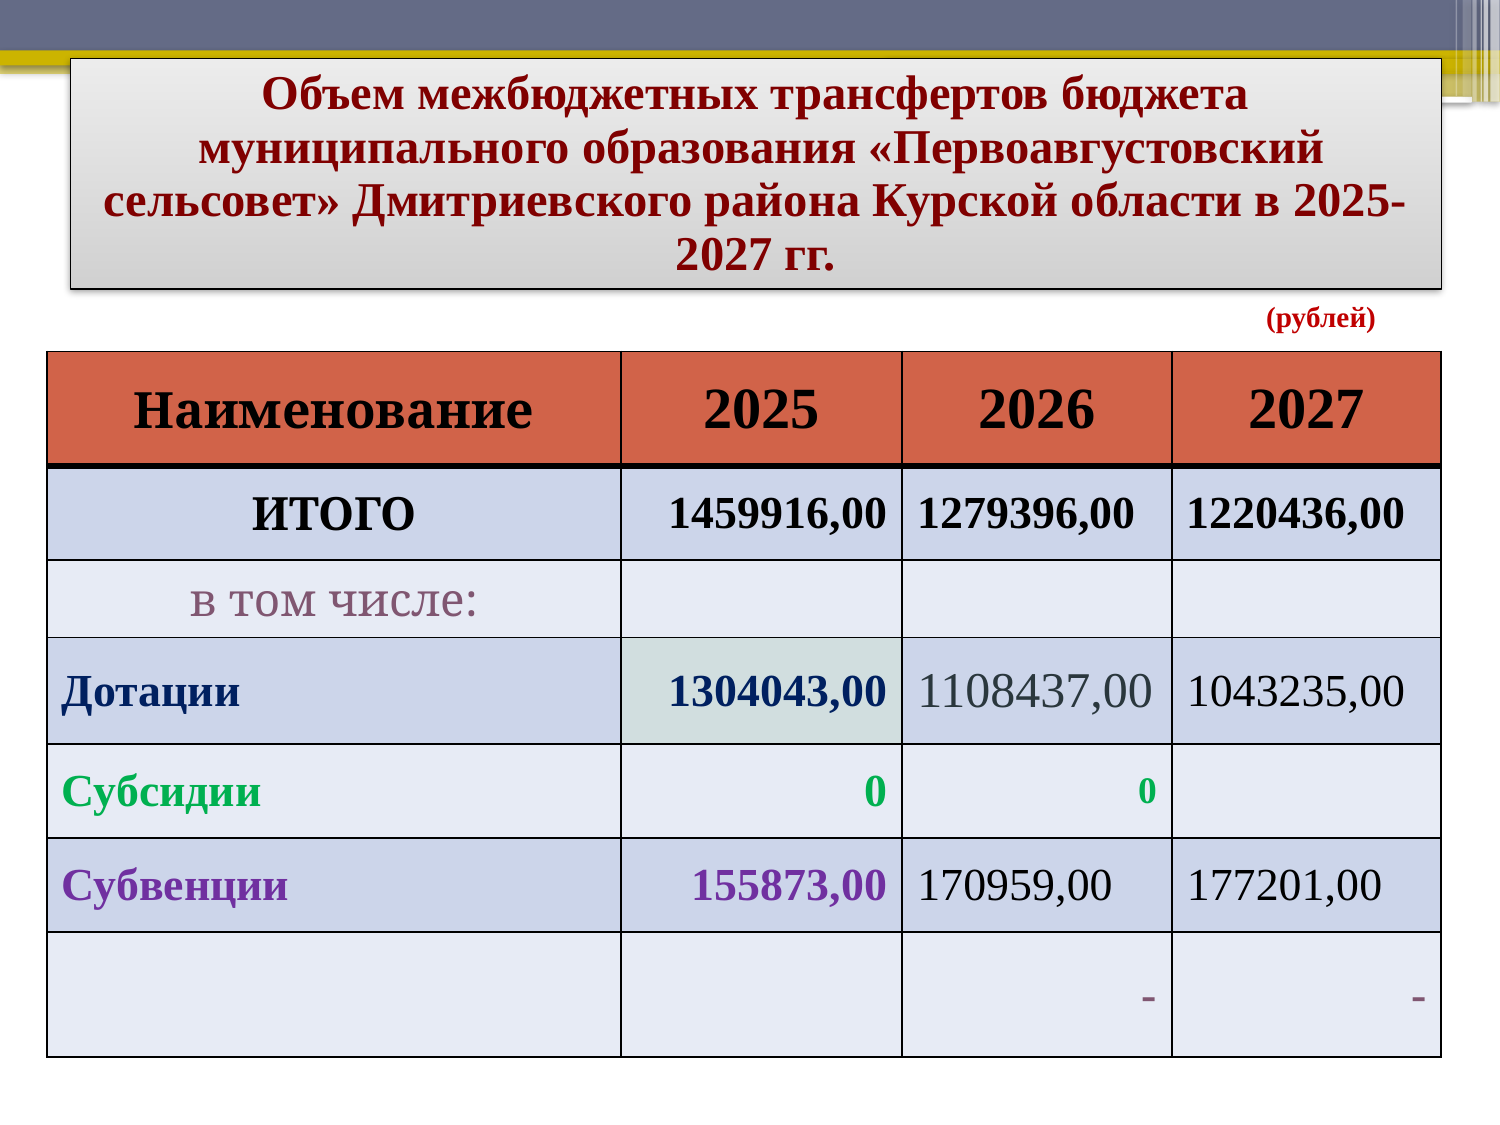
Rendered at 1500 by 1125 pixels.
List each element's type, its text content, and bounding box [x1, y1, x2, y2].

table_cell 0 [903, 745, 1171, 837]
table_cell 1108437,00 [903, 638, 1171, 743]
table_cell Субвенции [48, 839, 620, 931]
table_cell - [1173, 933, 1440, 1056]
table_cell 1220436,00 [1173, 469, 1440, 559]
table_cell [622, 933, 901, 1056]
table_cell в том числе: [48, 561, 620, 637]
table_cell 155873,00 [622, 839, 901, 931]
text_box (рублей) [1222, 290, 1436, 341]
table_cell 177201,00 [1173, 839, 1440, 931]
table_cell [903, 561, 1171, 637]
table_cell [48, 933, 620, 1056]
title Объем межбюджетных трансфертов бюджета муниципального образования «Первоавгустовский сельсовет» Дмитриевского района Курской области в 2025-2027 гг. [70, 58, 1442, 290]
table_cell Дотации [48, 638, 620, 743]
table_cell 170959,00 [903, 839, 1171, 931]
table_cell [622, 561, 901, 637]
table_cell [1173, 745, 1440, 837]
table_cell - [903, 933, 1171, 1056]
table_header 2026 [903, 352, 1171, 463]
table_cell 1043235,00 [1173, 638, 1440, 743]
table_cell [1173, 561, 1440, 637]
table_cell 1304043,00 [622, 638, 901, 743]
table_cell 1279396,00 [903, 469, 1171, 559]
table_header Наименование [48, 352, 620, 463]
table_header 2025 [622, 352, 901, 463]
table_cell ИТОГО [48, 469, 620, 559]
table_header 2027 [1173, 352, 1440, 463]
table_cell 0 [622, 745, 901, 837]
table_cell Субсидии [48, 745, 620, 837]
table_cell 1459916,00 [622, 469, 901, 559]
